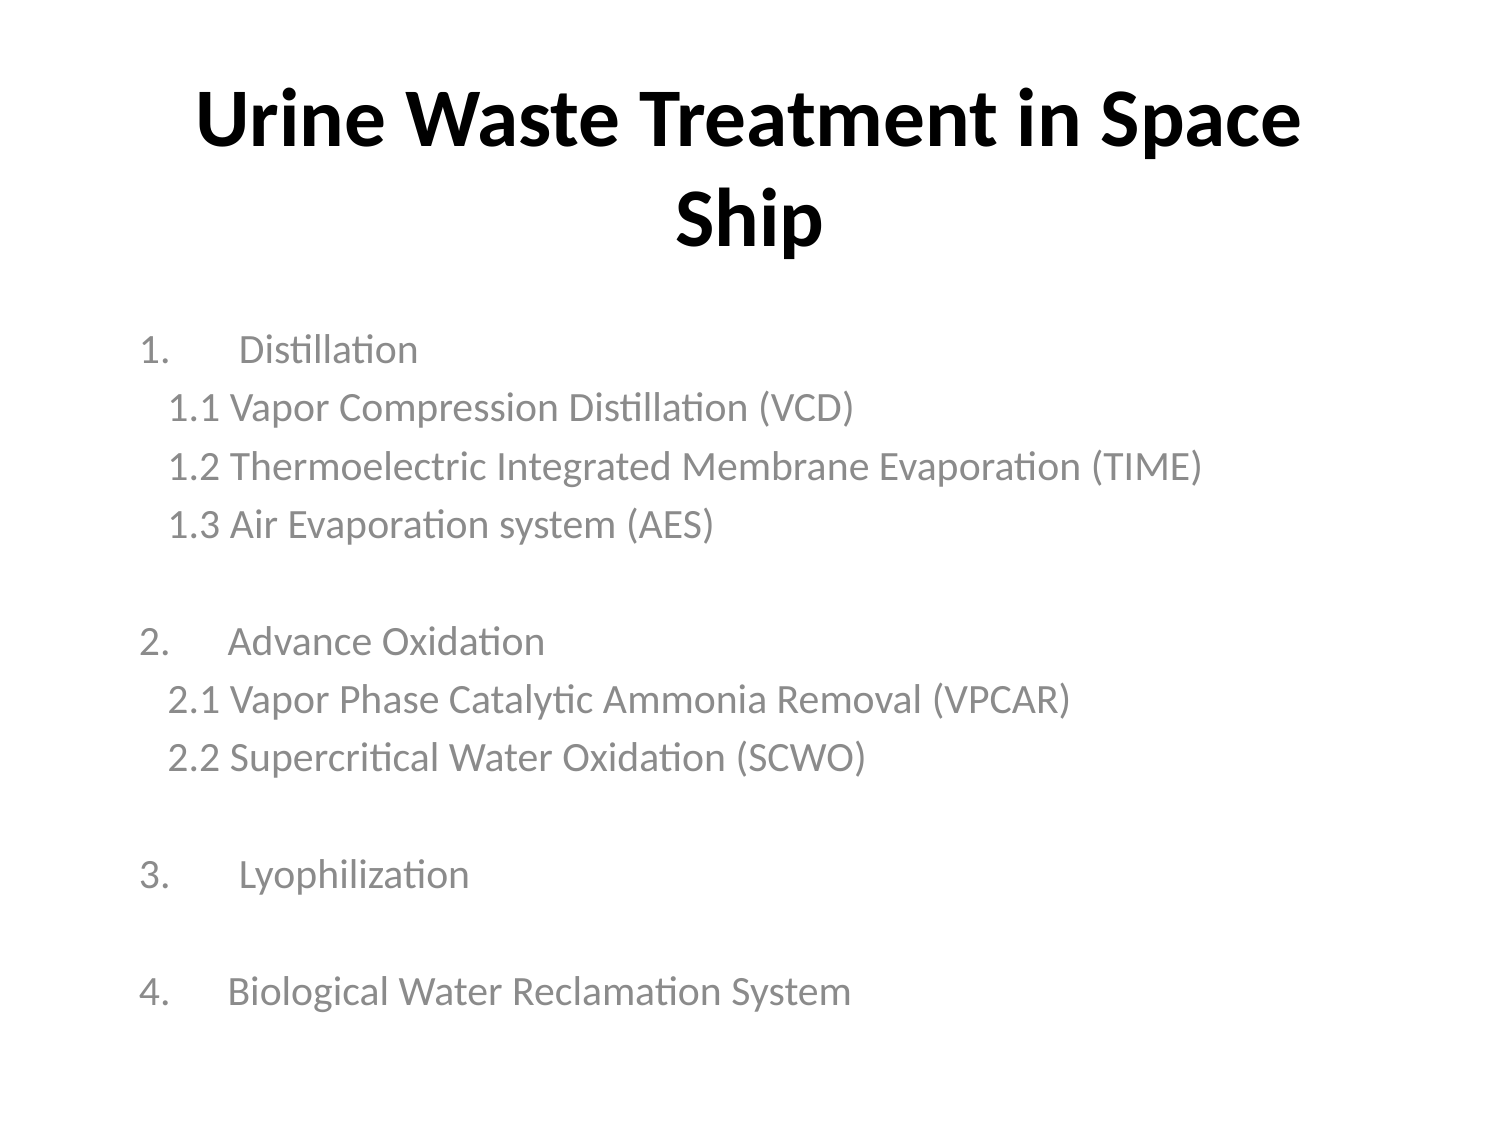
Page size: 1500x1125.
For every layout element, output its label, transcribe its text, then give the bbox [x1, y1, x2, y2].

subtitle Distillation 1.1 Vapor Compression Distillation (VCD) 1.2 Thermoelectric Integrated Membrane Evaporation (TIME) 1.3 Air Evaporation system (AES) 2. Advance Oxidation 2.1 Vapor Phase Catalytic Ammonia Removal (VPCAR) 2.2 Supercritical Water Oxidation (SCWO) Lyophilization 4. Biological Water Reclamation System [123, 314, 1500, 1125]
title Urine Waste Treatment in Space Ship [112, 42, 1388, 284]
